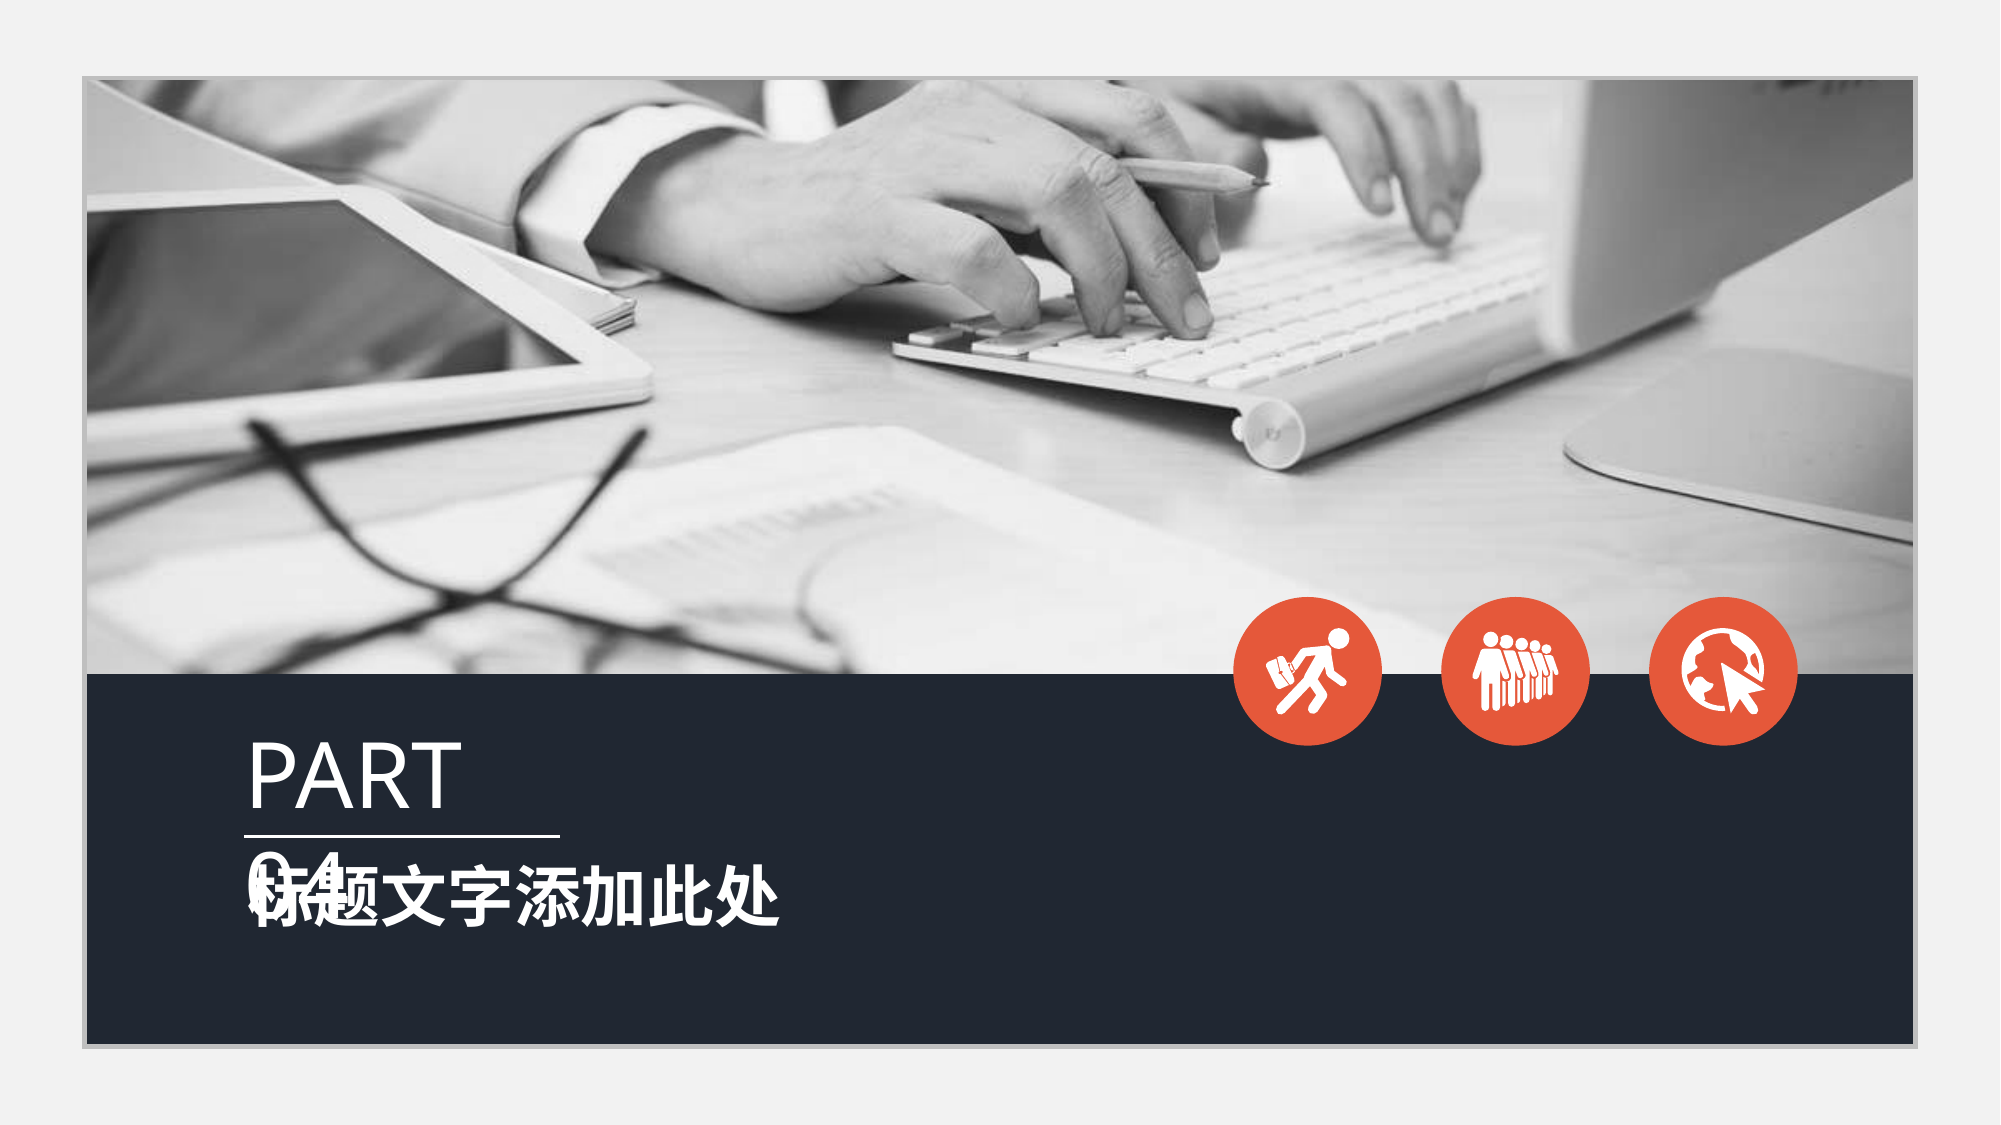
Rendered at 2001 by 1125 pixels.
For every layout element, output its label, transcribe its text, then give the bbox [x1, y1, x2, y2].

picture [83, 77, 1916, 674]
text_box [1441, 596, 1590, 746]
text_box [1649, 596, 1798, 746]
text_box 标题文字添加此处 [232, 847, 796, 942]
text_box PART 04 [229, 709, 575, 945]
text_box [1233, 596, 1382, 746]
text_box [83, 77, 1917, 1048]
